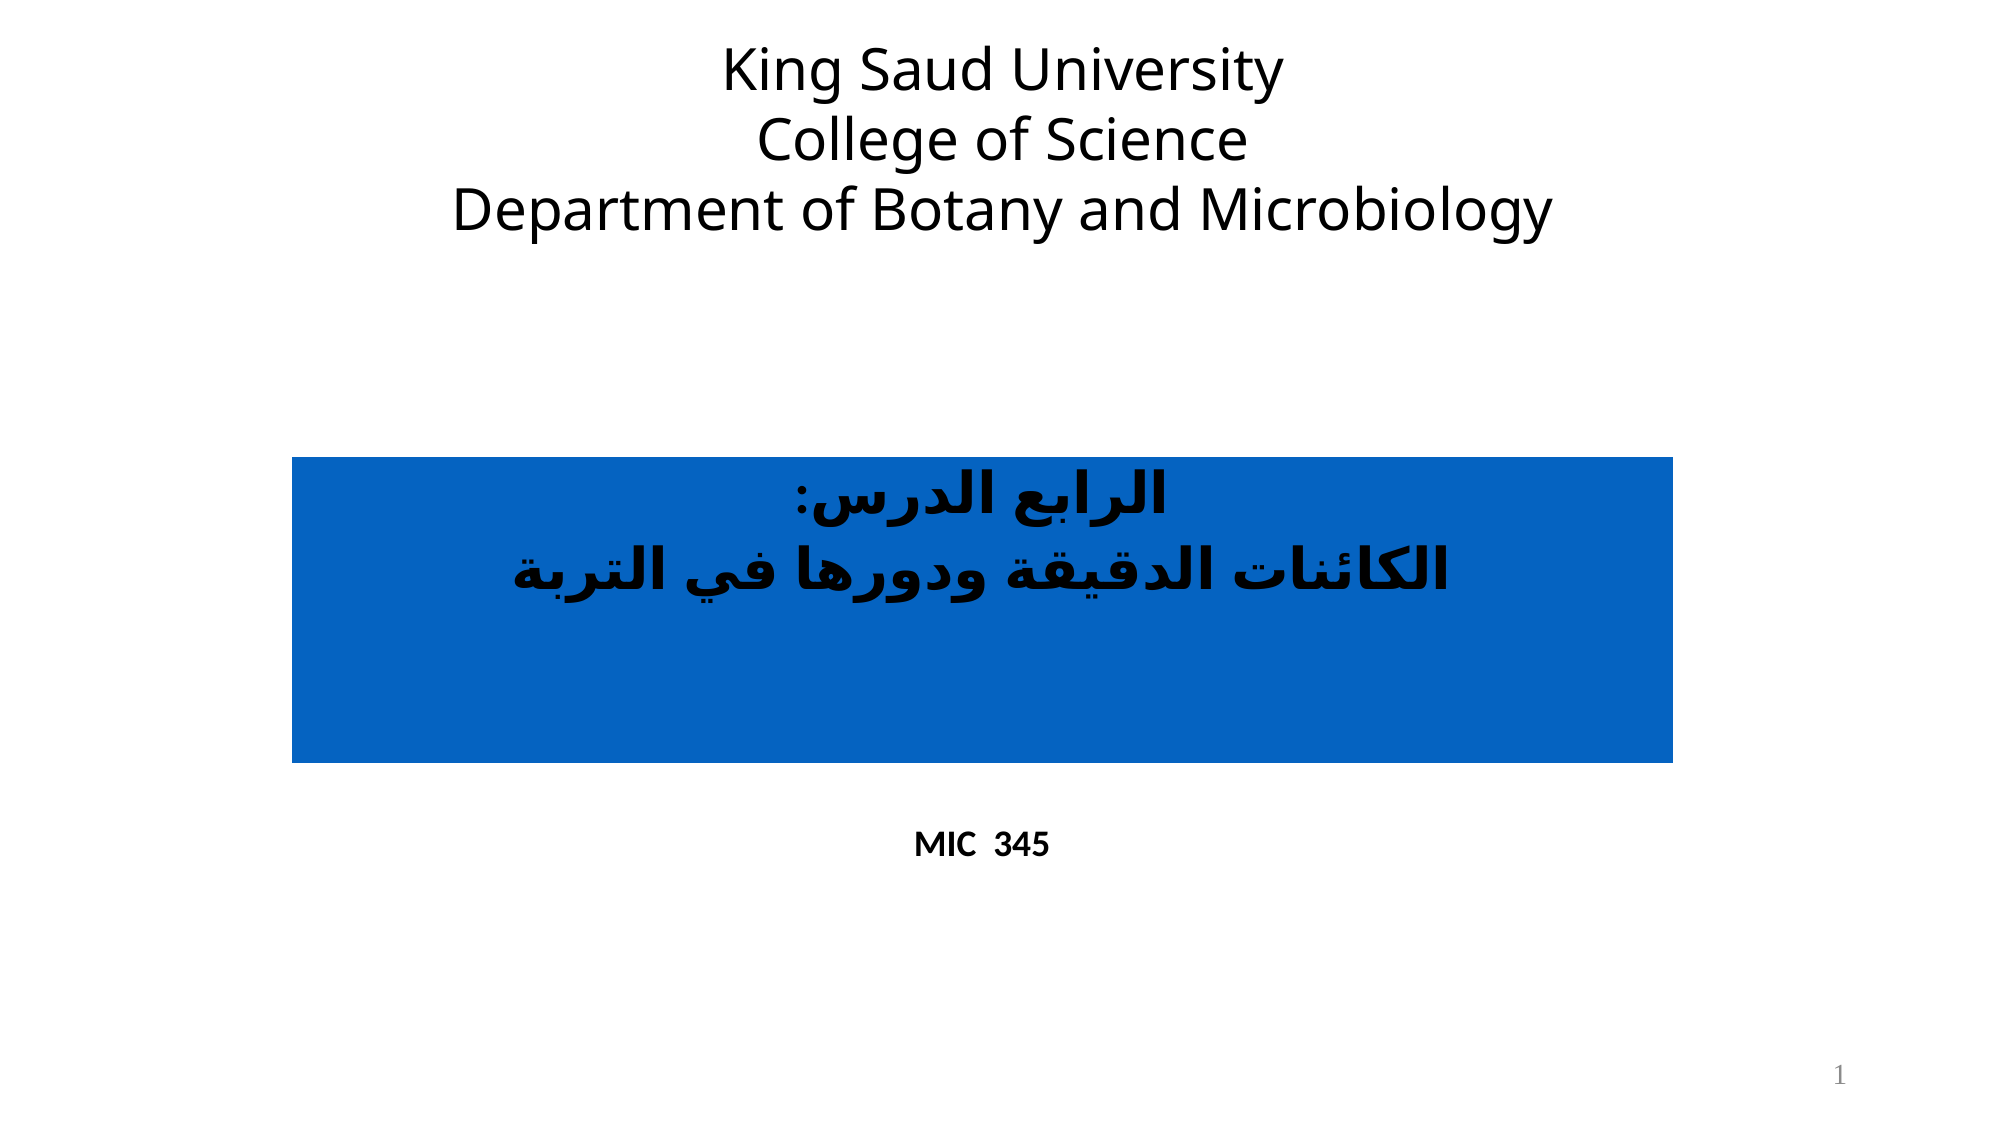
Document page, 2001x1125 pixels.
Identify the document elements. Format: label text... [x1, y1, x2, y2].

list :الرابع الدرس الكائنات الدقيقة ودورها في التربة [291, 456, 1674, 764]
text_box MIC 345 [899, 812, 1066, 872]
slide_number 1 [1412, 1042, 1863, 1103]
text_box King Saud University College of Science Department of Botany and Microbiology [279, 7, 1727, 268]
